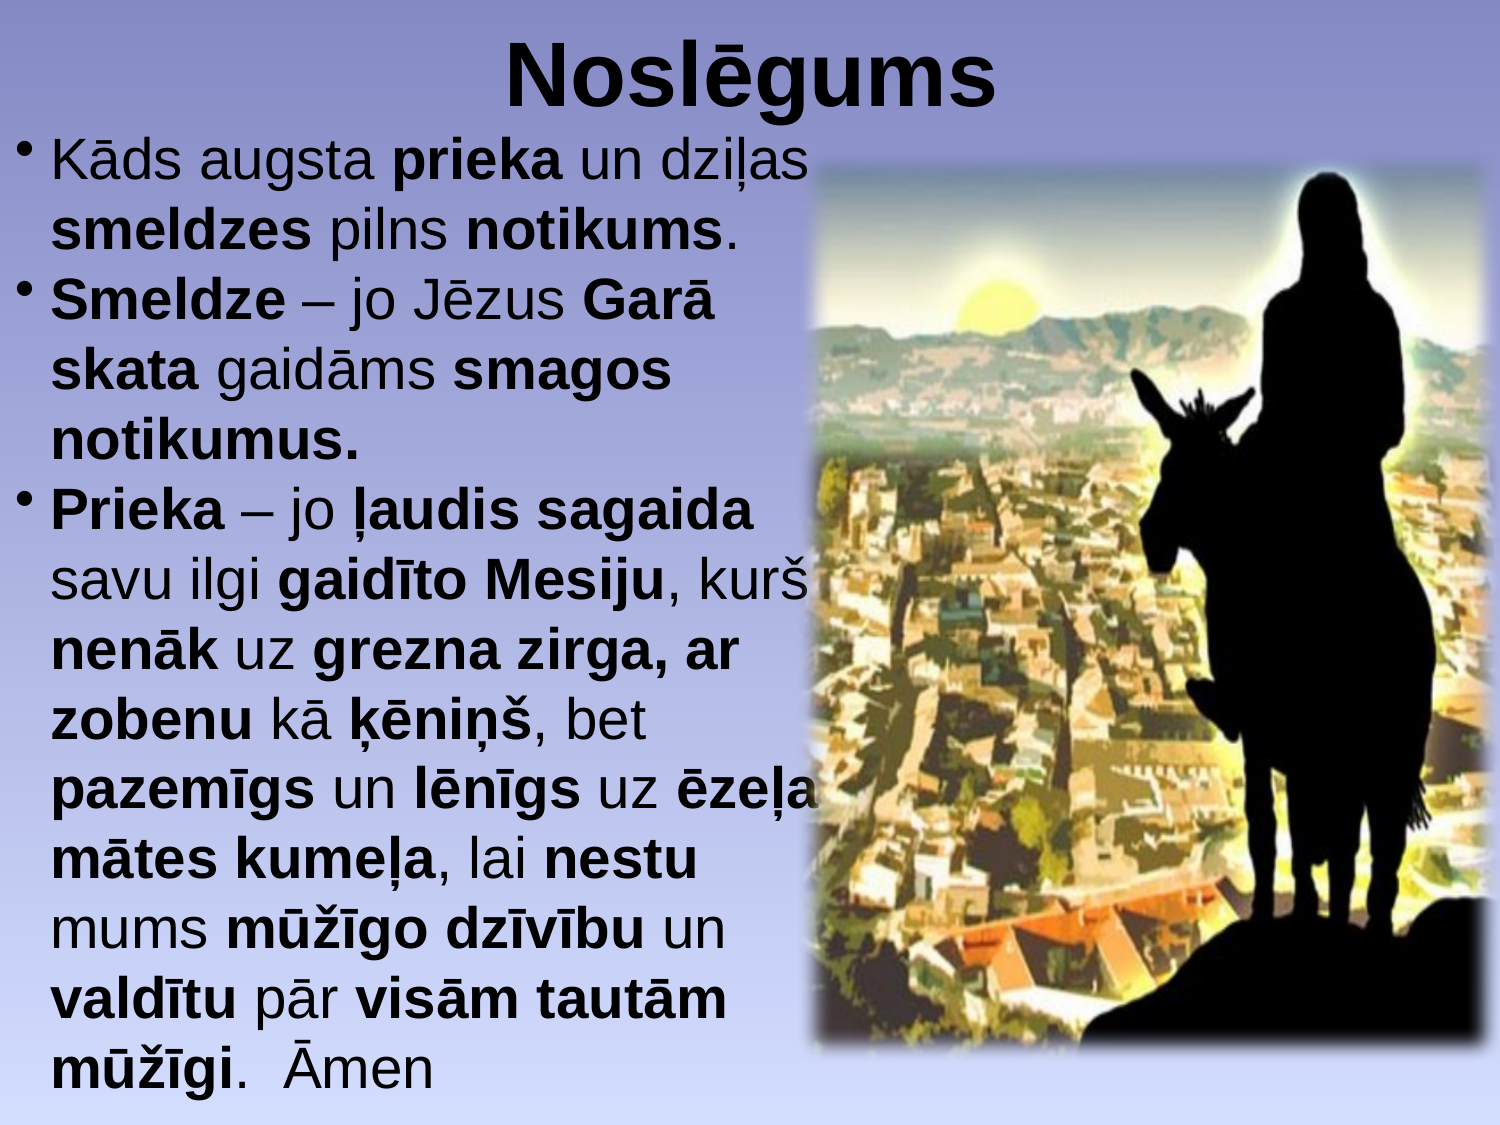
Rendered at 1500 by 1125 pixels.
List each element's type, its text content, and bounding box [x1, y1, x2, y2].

title Noslēgums [76, 0, 1428, 140]
picture [796, 148, 1500, 1063]
text_box Kāds augsta prieka un dziļas smeldzes pilns notikums. Smeldze – jo Jēzus Garā skata gaidāms smagos notikumus. Prieka – jo ļaudis sagaida savu ilgi gaidīto Mesiju, kurš nenāk uz grezna zirga, ar zobenu kā ķēniņš, bet pazemīgs un lēnīgs uz ēzeļa mātes kumeļa, lai nestu mums mūžīgo dzīvību un valdītu pār visām tautām mūžīgi. Āmen [0, 113, 845, 1108]
